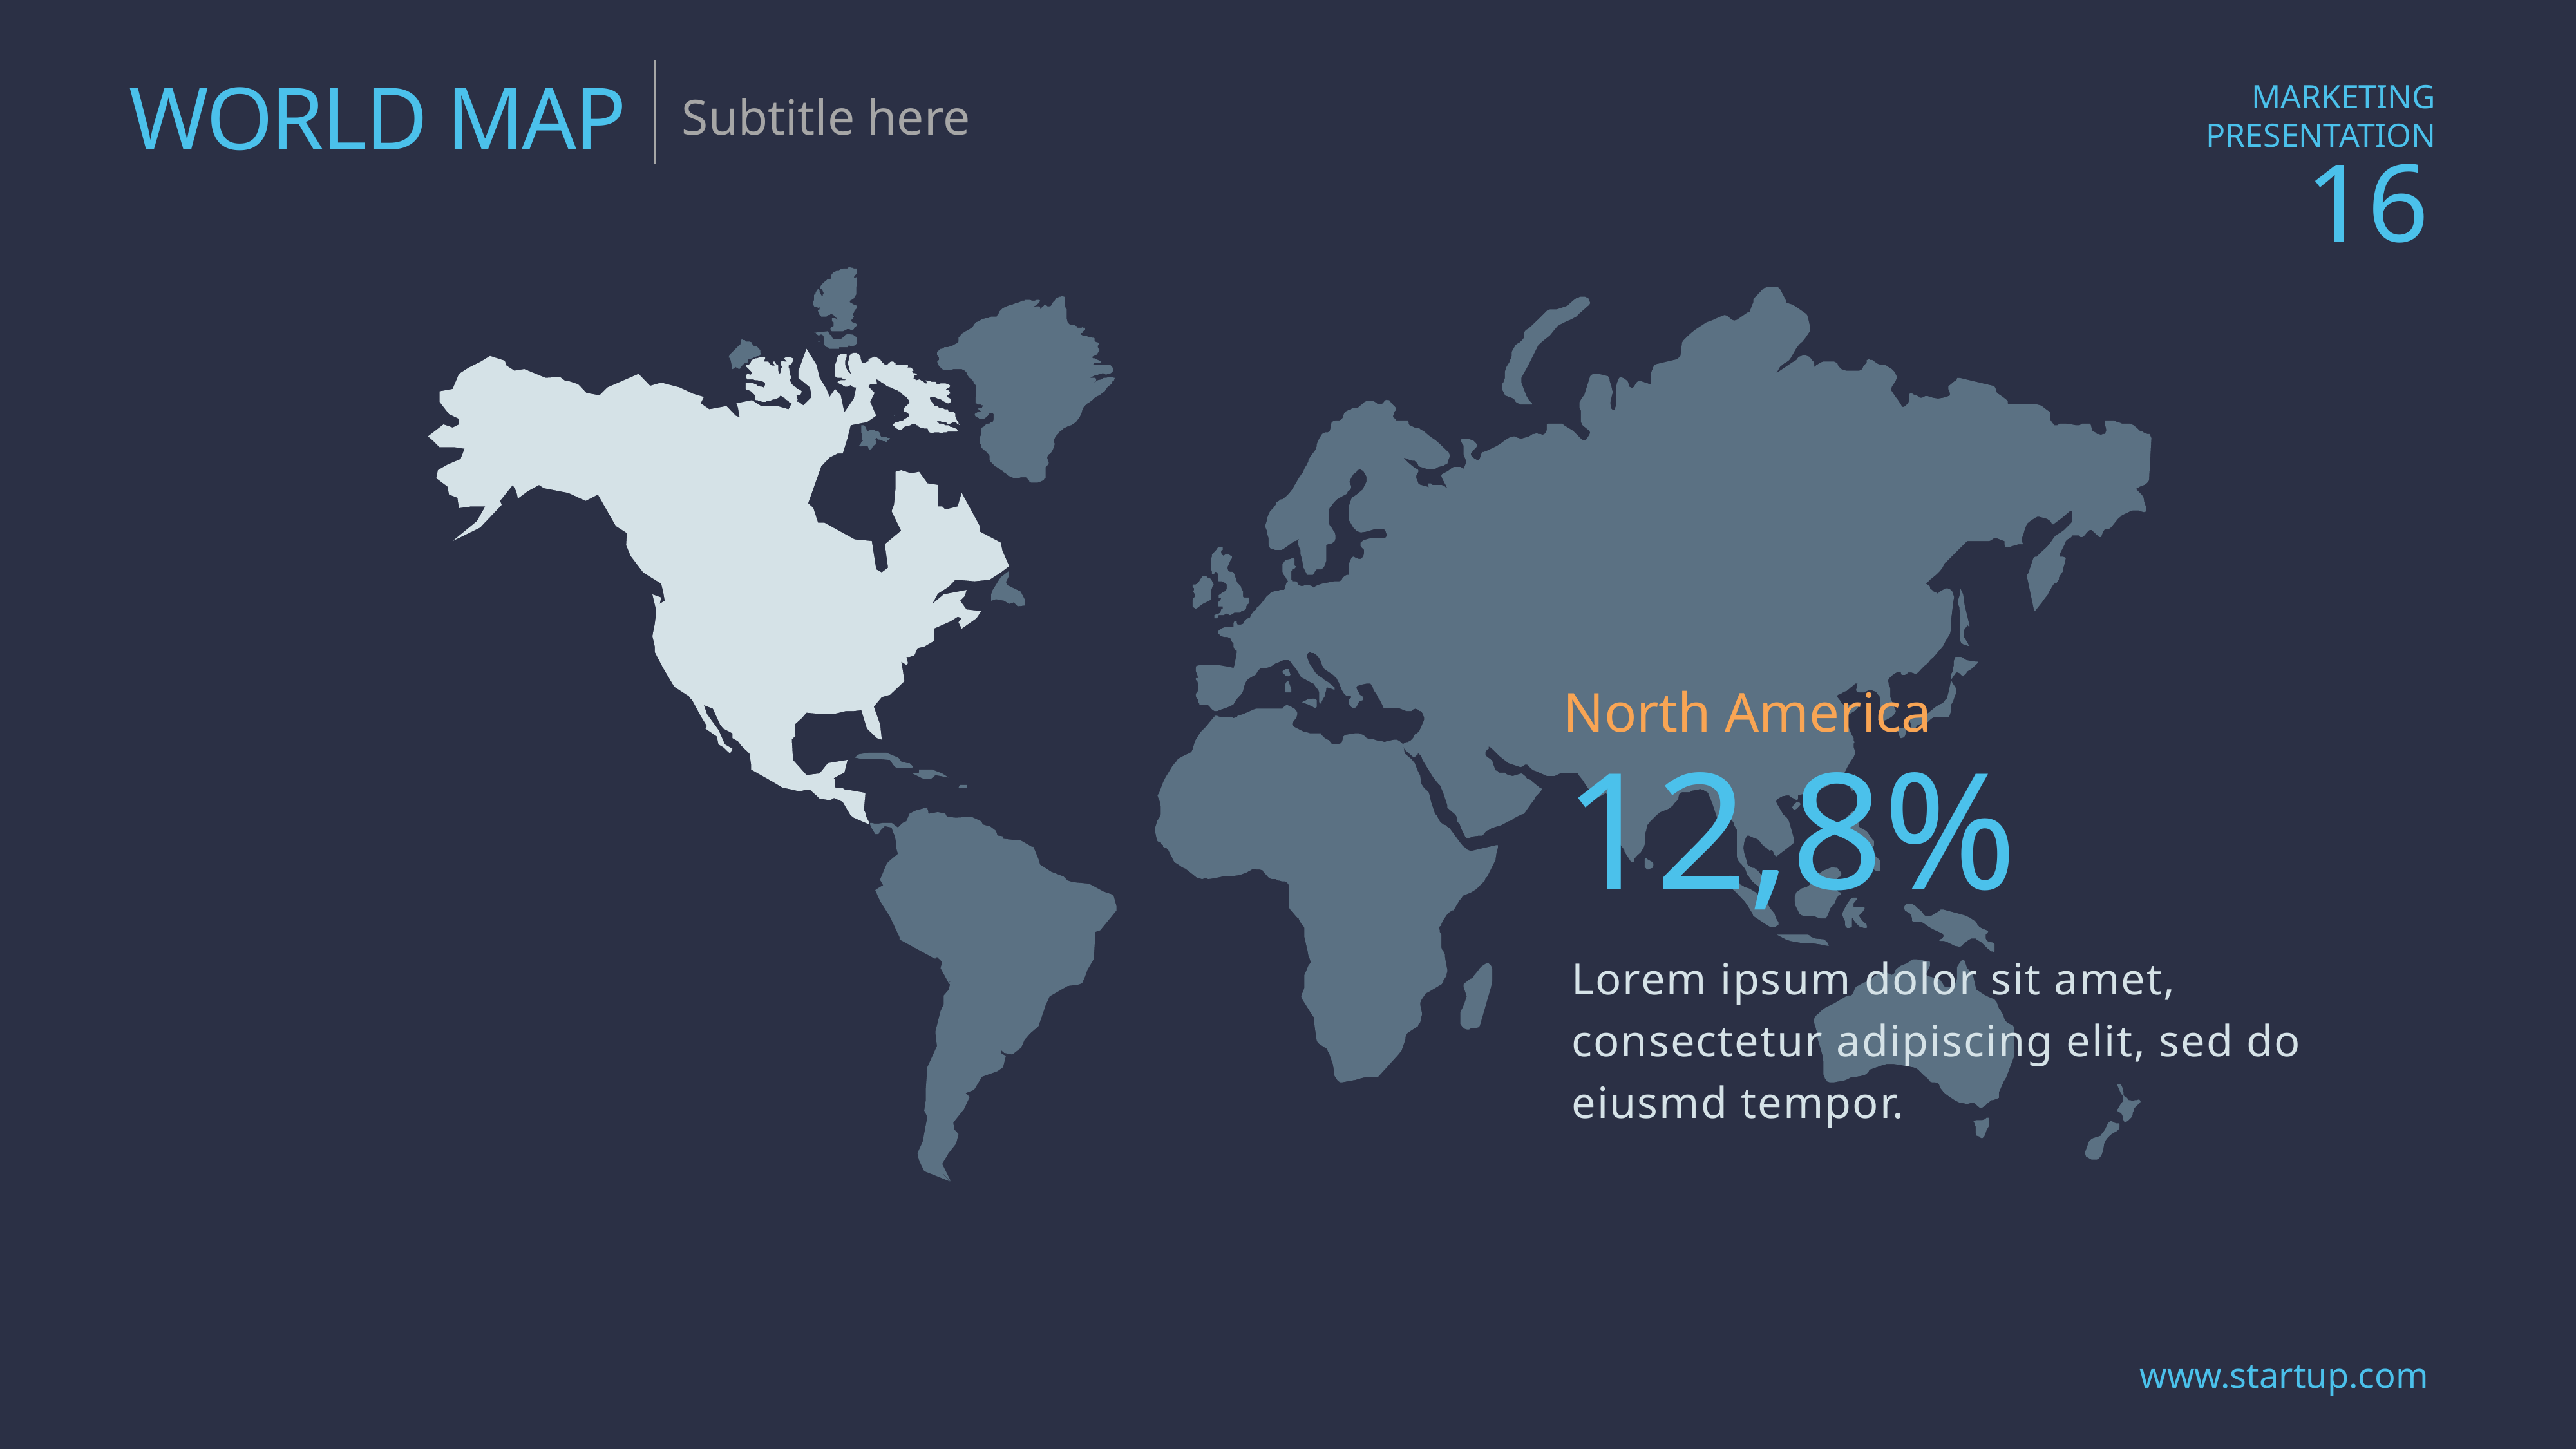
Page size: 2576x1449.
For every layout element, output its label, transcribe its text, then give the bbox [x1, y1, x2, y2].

text_box Subtitle here [672, 81, 980, 149]
text_box WORLD MAP [129, 63, 627, 167]
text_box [428, 267, 2152, 1182]
text_box Lorem ipsum dolor sit amet, consectetur adipiscing elit, sed do eiusmd tempor. [2152, 942, 2429, 1127]
